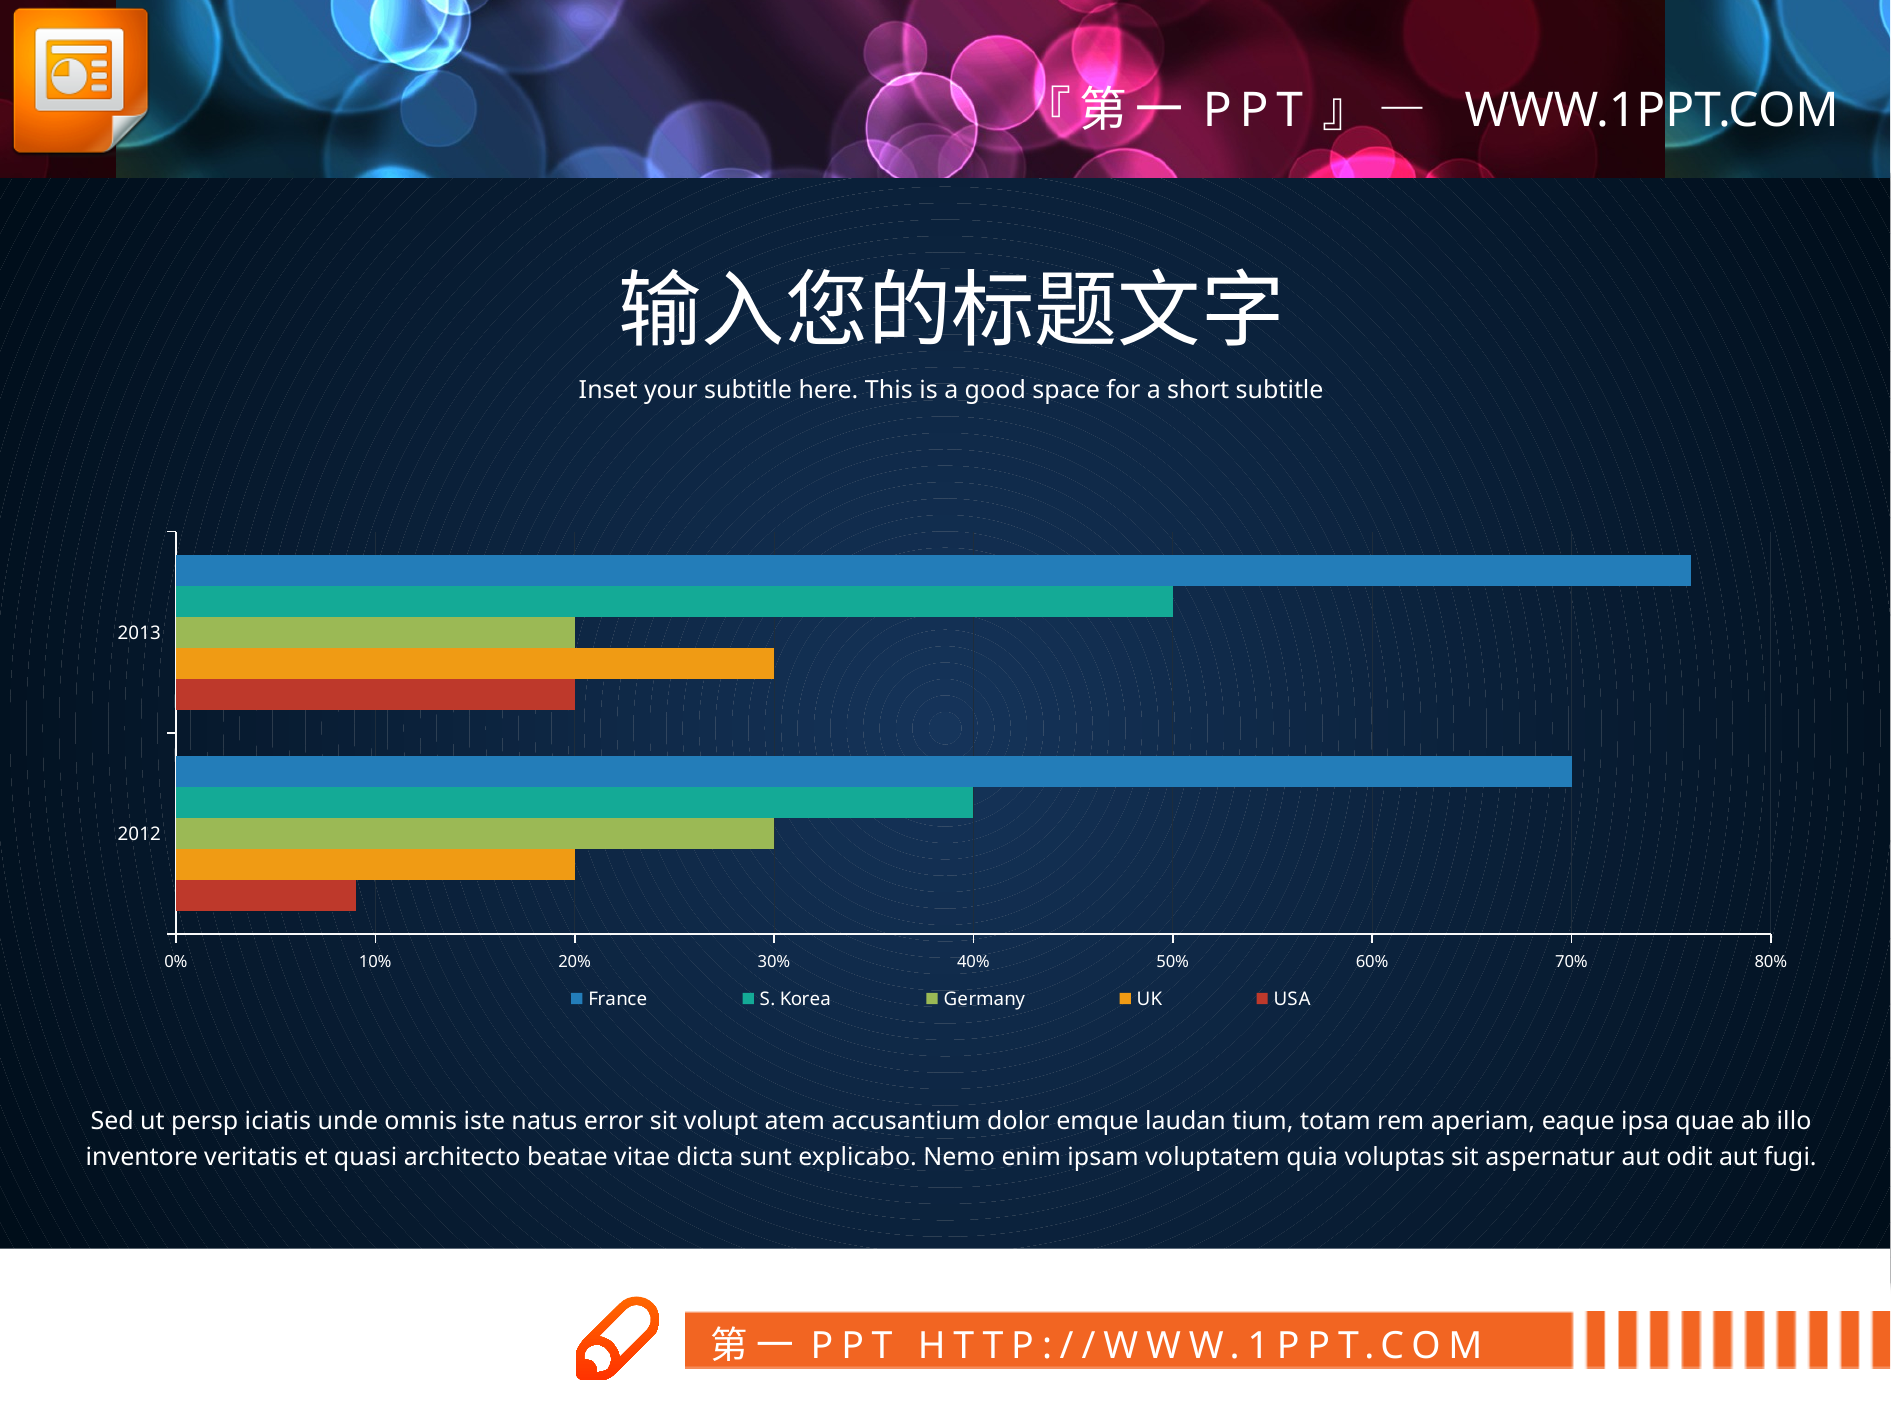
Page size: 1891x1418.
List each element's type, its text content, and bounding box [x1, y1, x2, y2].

picture [685, 1311, 1891, 1369]
text_box 输入您的标题文字 [81, 256, 1822, 357]
chart [82, 521, 1823, 1032]
text_box Inset your subtitle here. This is a good space for a short subtitle [82, 363, 1822, 414]
text_box Sed ut persp iciatis unde omnis iste natus error sit volupt atem accusantium dolor emque laudan tium, totam rem aperiam, eaque ipsa quae ab illo inventore veritatis et quasi architecto beatae vitae dicta sunt explicabo. Nemo enim ipsam voluptatem quia voluptas sit aspernatur aut odit aut fugi. [82, 1098, 1823, 1171]
picture [0, 0, 1891, 178]
